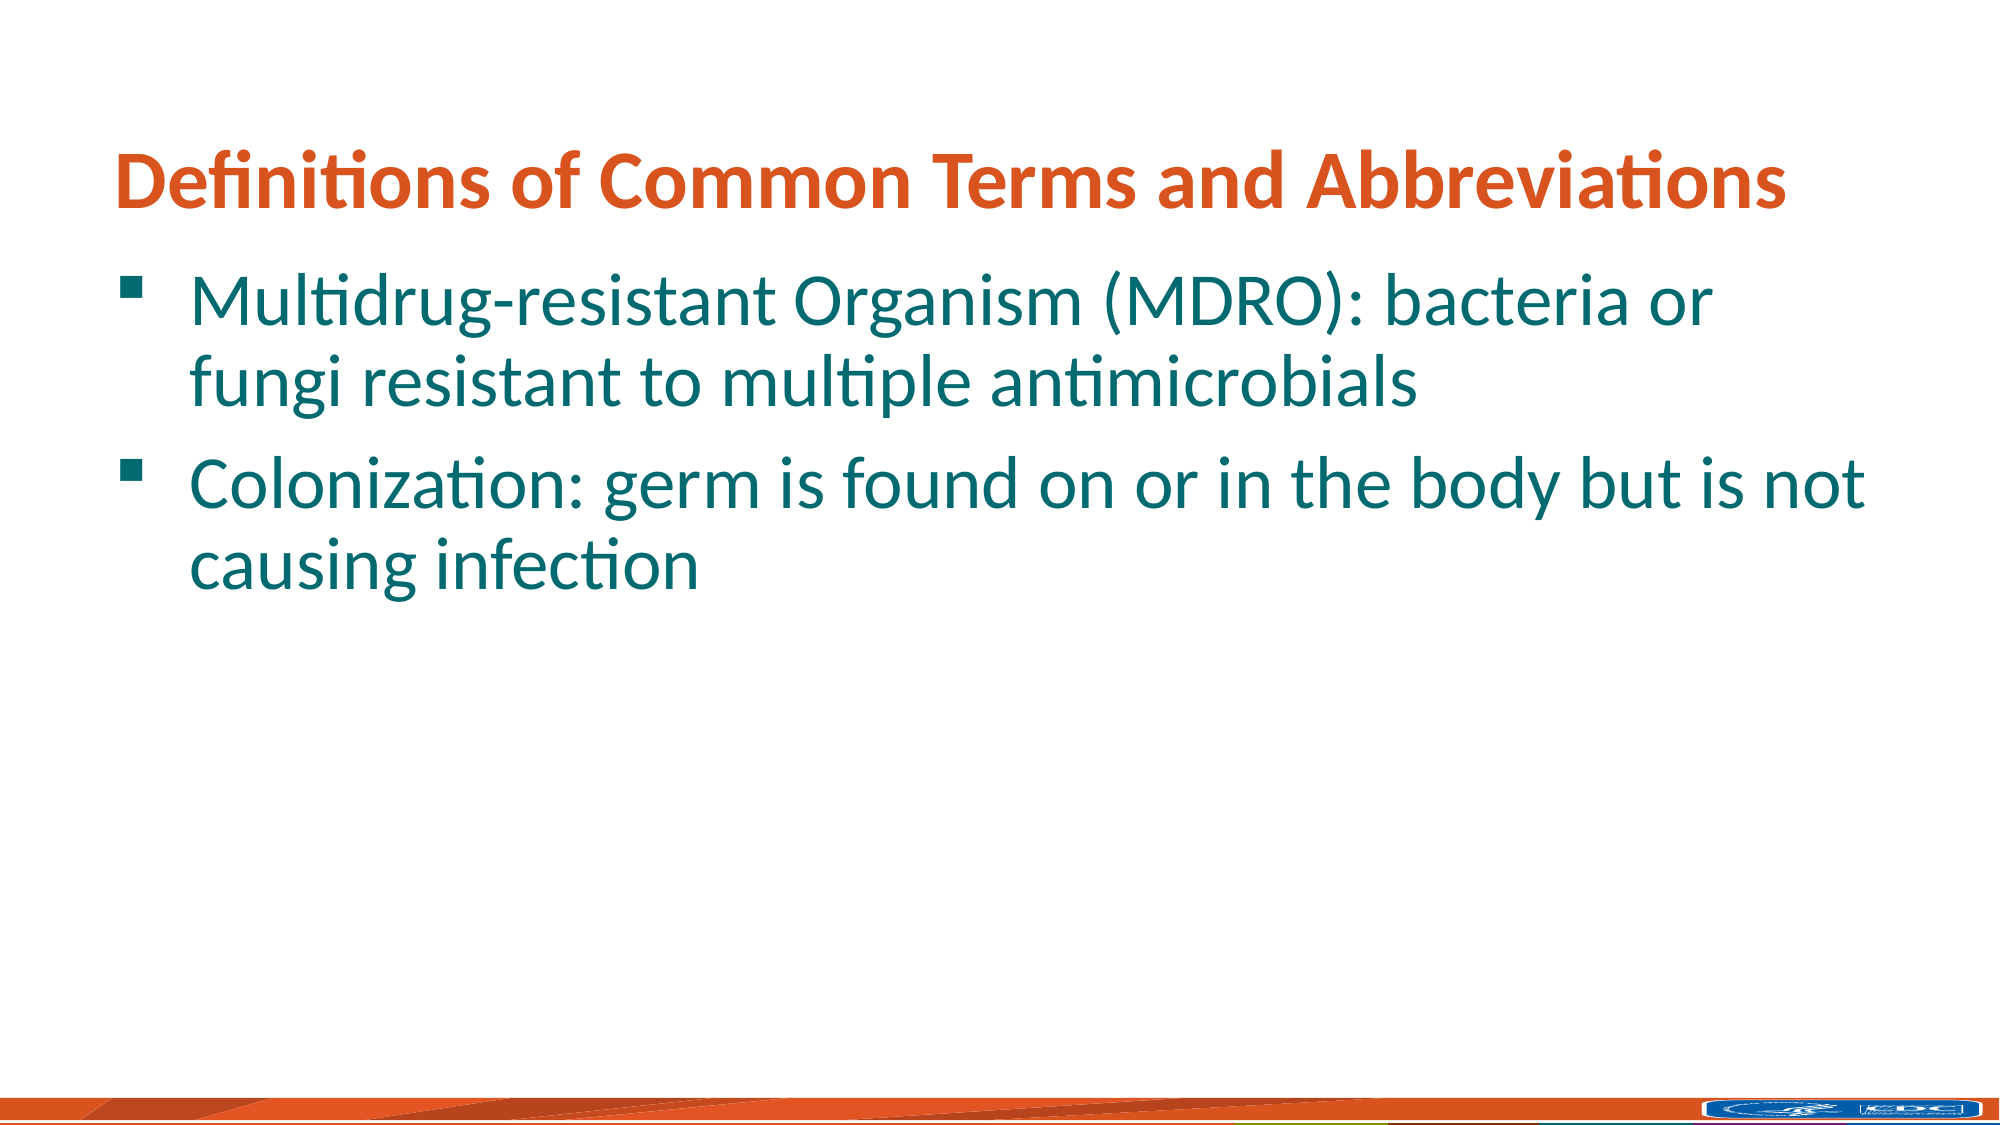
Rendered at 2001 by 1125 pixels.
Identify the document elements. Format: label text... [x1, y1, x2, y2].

list Multidrug-resistant Organism (MDRO): bacteria or fungi resistant to multiple antimicrobials Colonization: germ is found on or in the body but is not causing infection [99, 253, 1900, 985]
title Definitions of Common Terms and Abbreviations [99, 45, 1900, 233]
